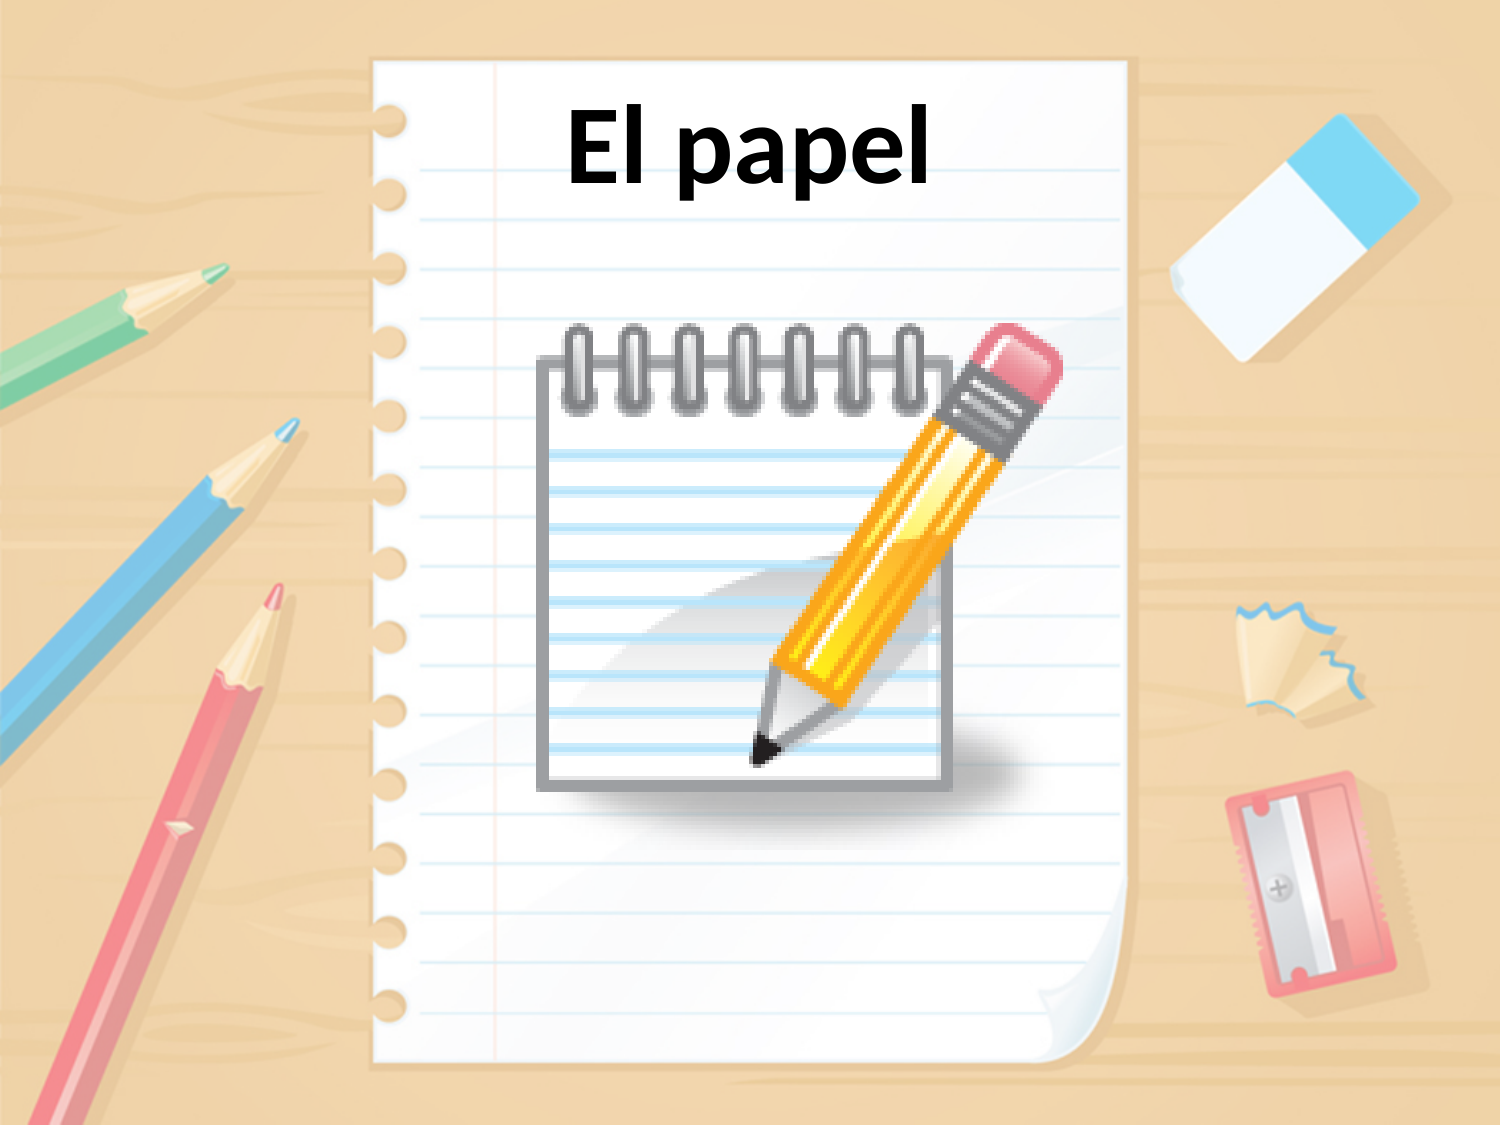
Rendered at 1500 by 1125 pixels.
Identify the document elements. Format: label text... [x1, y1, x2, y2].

picture [499, 262, 1088, 851]
title El papel [75, 45, 1425, 233]
